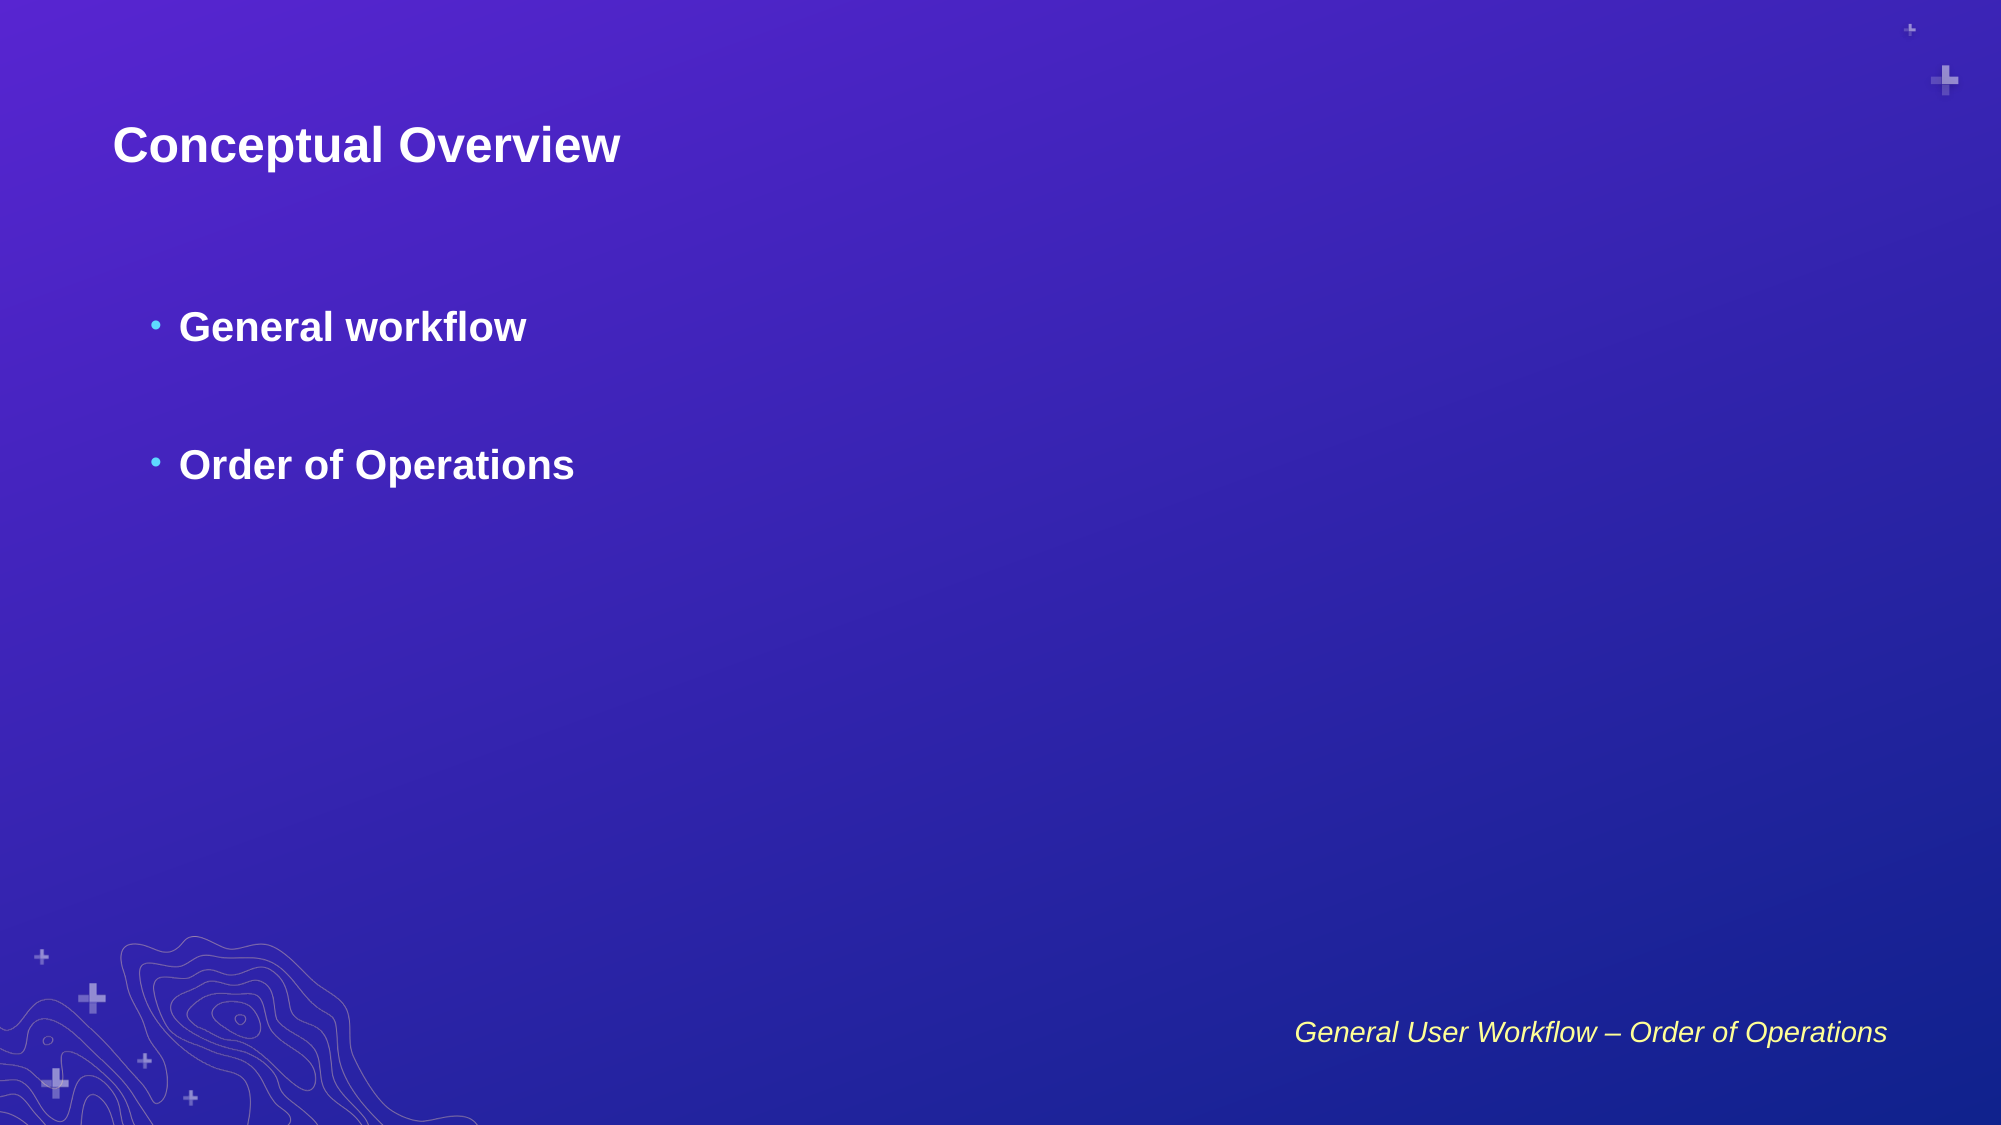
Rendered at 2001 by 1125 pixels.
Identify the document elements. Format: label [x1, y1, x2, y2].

text_box [0, 0, 2000, 1125]
